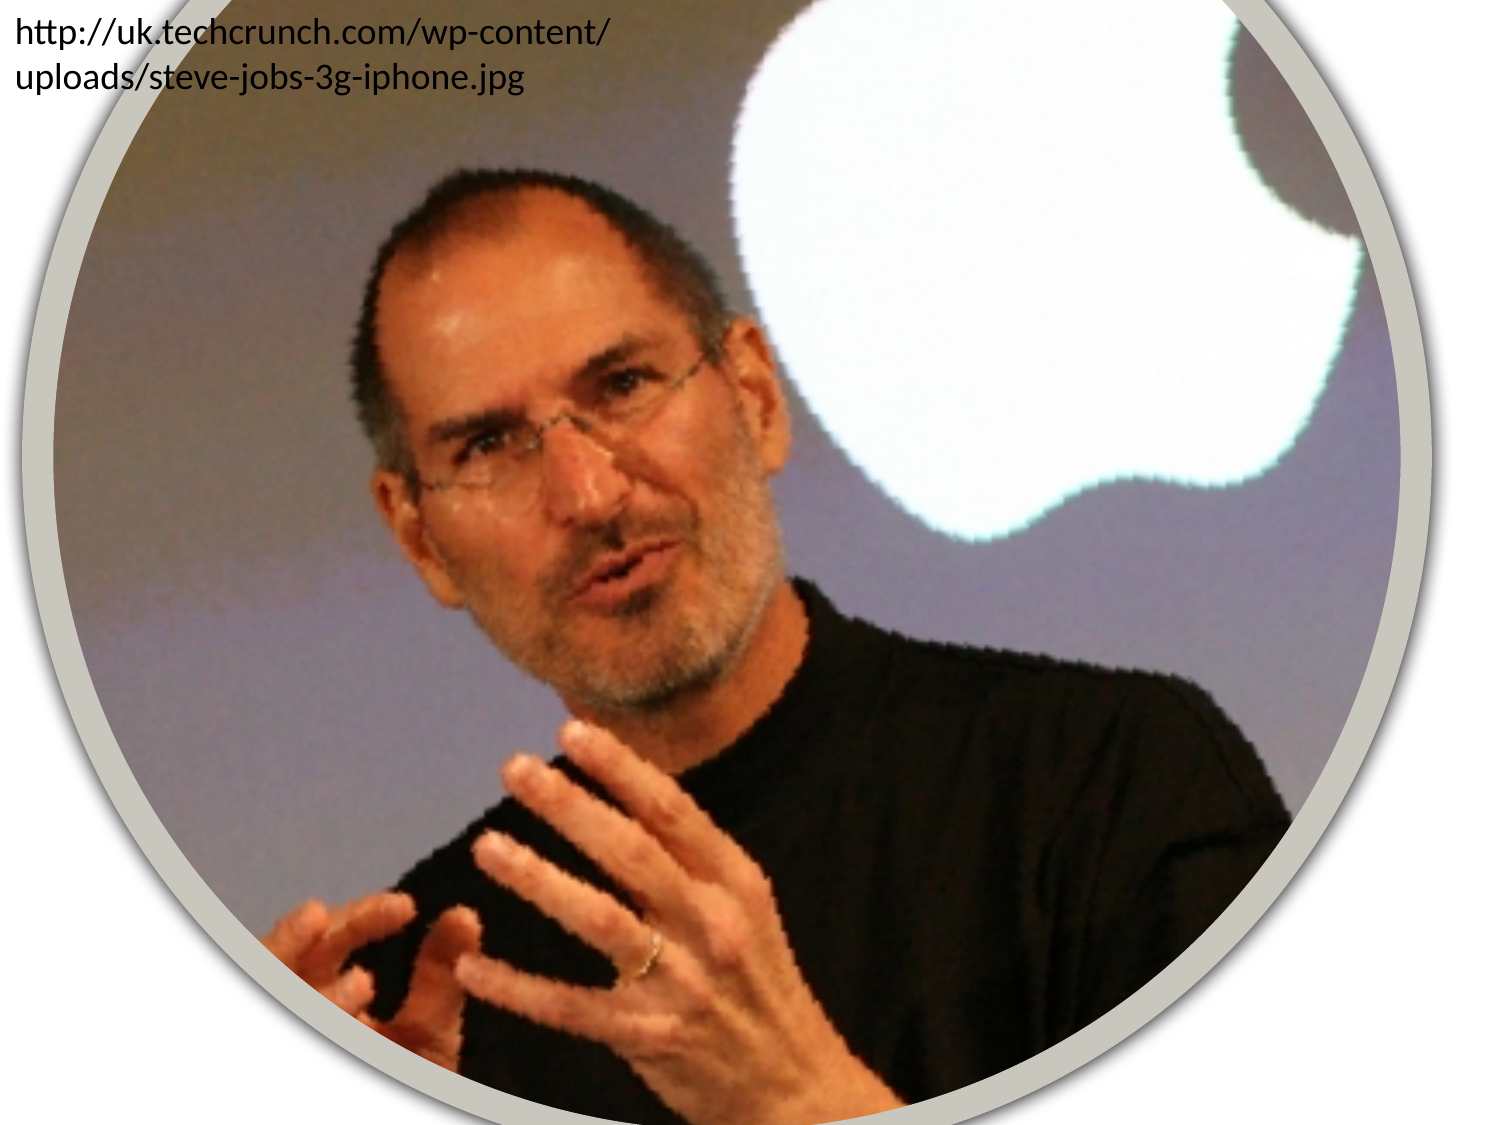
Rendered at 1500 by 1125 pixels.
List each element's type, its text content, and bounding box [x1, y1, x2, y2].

picture [37, 0, 1417, 1125]
text_box http://uk.techcrunch.com/wp-content/uploads/steve-jobs-3g-iphone.jpg [0, 0, 32, 105]
